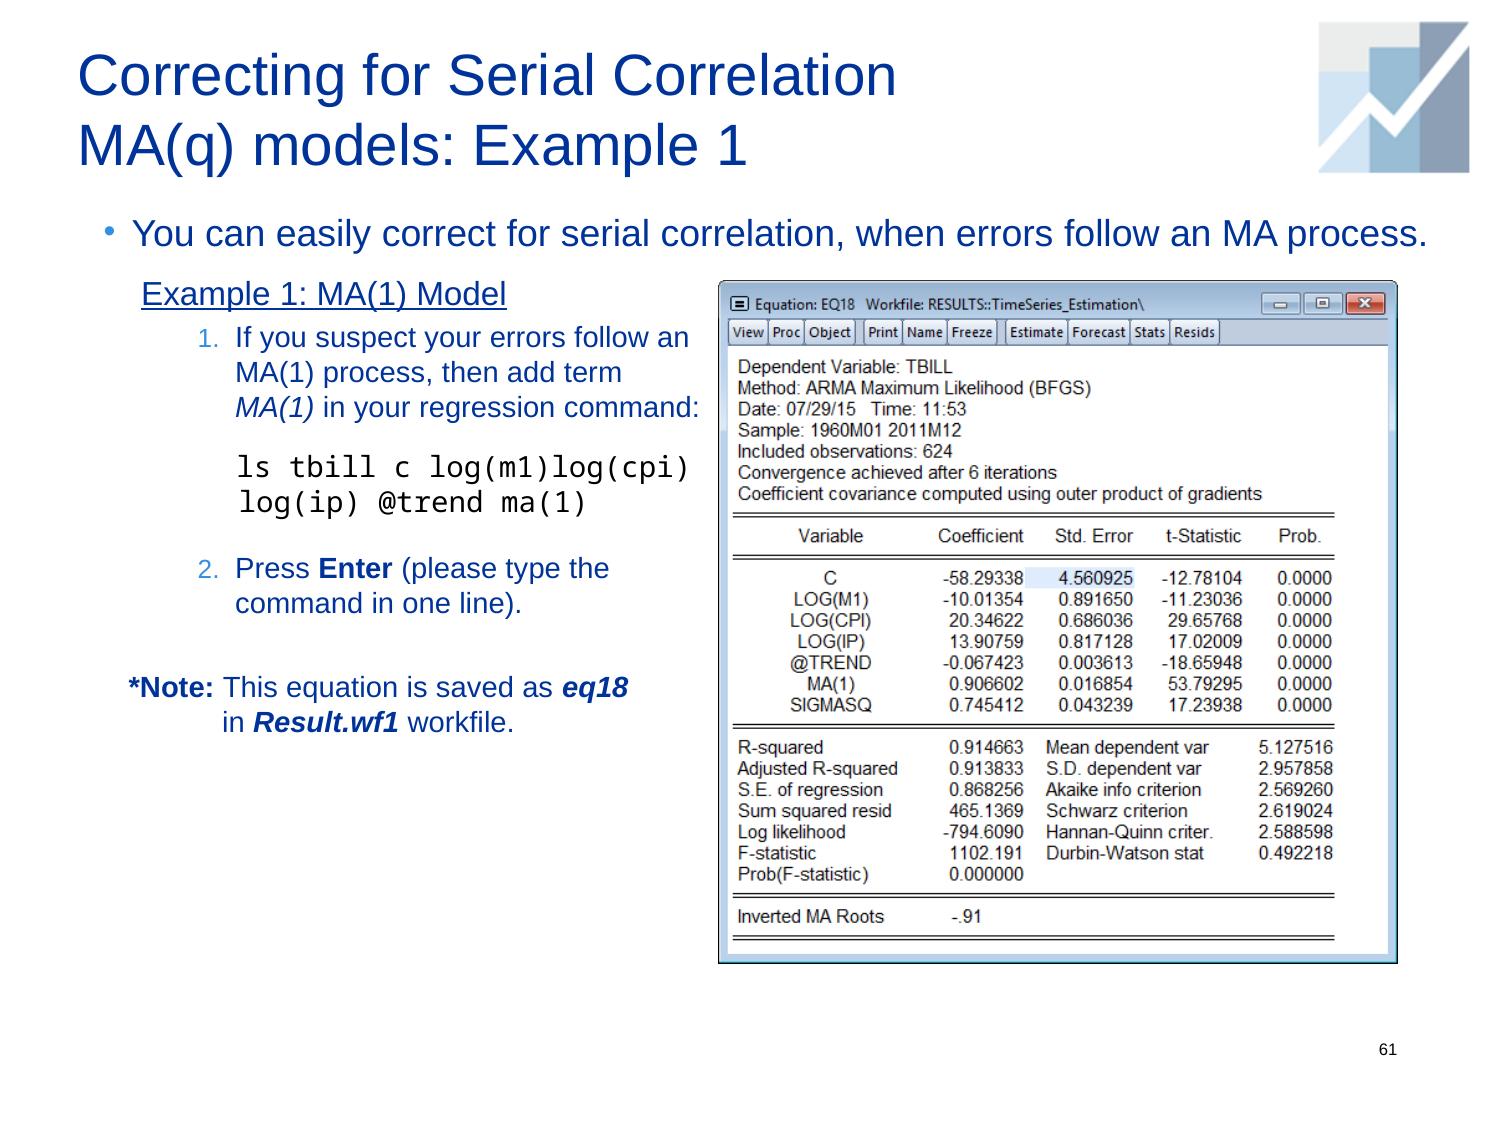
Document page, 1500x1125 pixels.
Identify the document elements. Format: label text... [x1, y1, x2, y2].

text_box Example 1: MA(1) Model If you suspect your errors follow an MA(1) process, then add term MA(1) in your regression command: ls tbill c log(m1)log(cpi) log(ip) @trend ma(1) Press Enter (please type the command in one line). [88, 265, 719, 964]
picture [718, 280, 1398, 964]
slide_number 61 [1262, 1015, 1413, 1067]
title Correcting for Serial Correlation MA(q) models: Example 1 [62, 0, 1297, 185]
text_box You can easily correct for serial correlation, when errors follow an MA process. [88, 201, 1477, 271]
picture [1300, 11, 1479, 181]
text_box *Note: This equation is saved as eq18 in Result.wf1 workfile. [113, 661, 674, 744]
